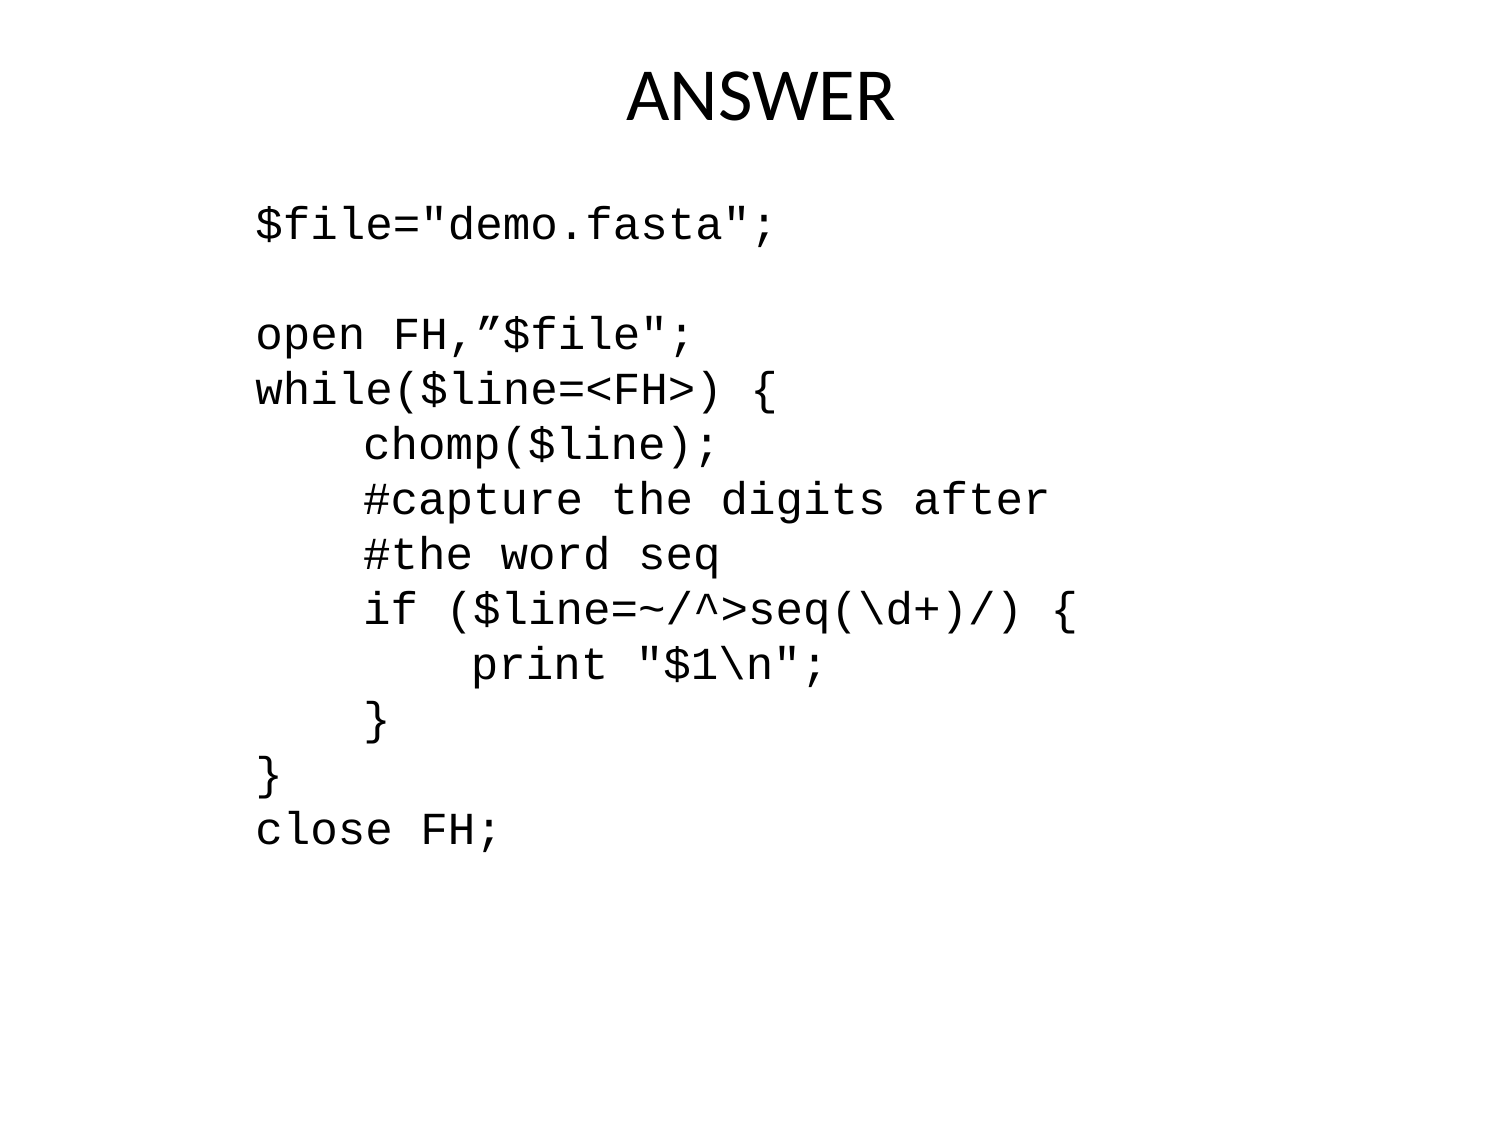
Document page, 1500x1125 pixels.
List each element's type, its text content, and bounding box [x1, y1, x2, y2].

text_box $file="demo.fasta"; open FH,”$file"; while($line=<FH>) { chomp($line); #capture the digits after #the word seq if ($line=~/^>seq(\d+)/) { print "$1\n"; } } close FH; [241, 187, 1249, 861]
text_box ANSWER [579, 38, 943, 143]
